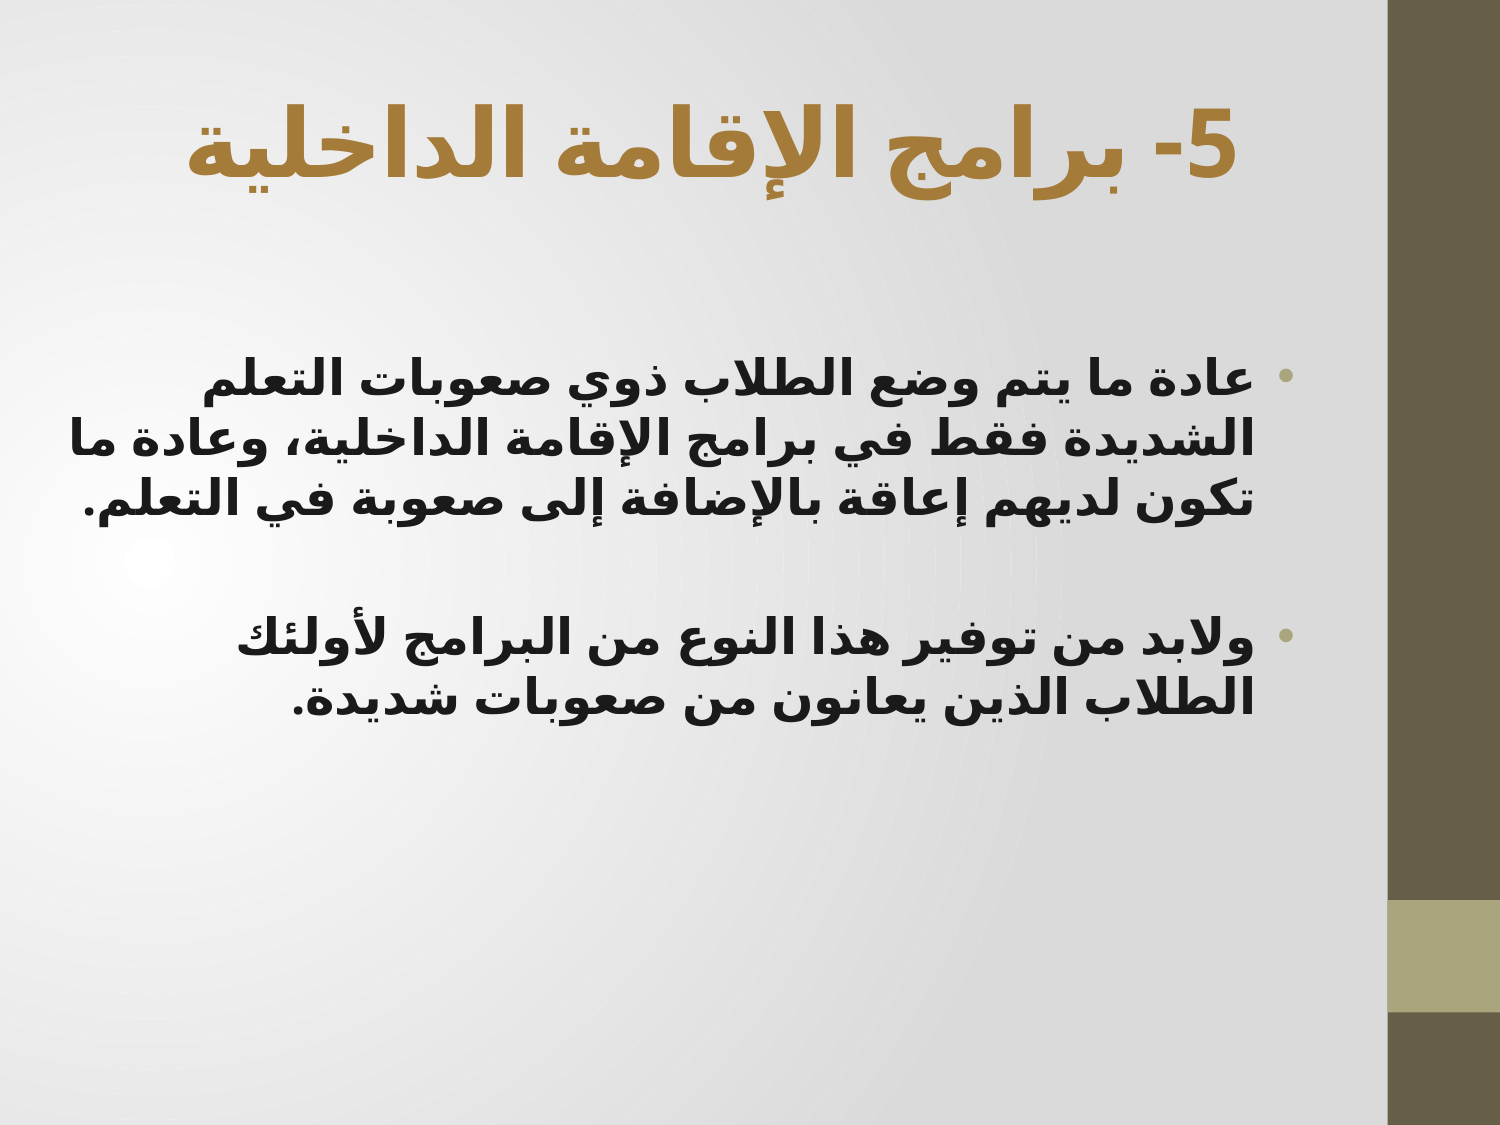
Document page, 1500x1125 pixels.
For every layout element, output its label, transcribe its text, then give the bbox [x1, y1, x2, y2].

title 5- برامج الإقامة الداخلية [75, 45, 1325, 233]
list عادة ما يتم وضع الطلاب ذوي صعوبات التعلم الشديدة فقط في برامج الإقامة الداخلية، وعادة ما تكون لديهم إعاقة بالإضافة إلى صعوبة في التعلم. ولابد من توفير هذا النوع من البرامج لأولئك الطلاب الذين يعانون من صعوبات شديدة. [50, 337, 1329, 933]
